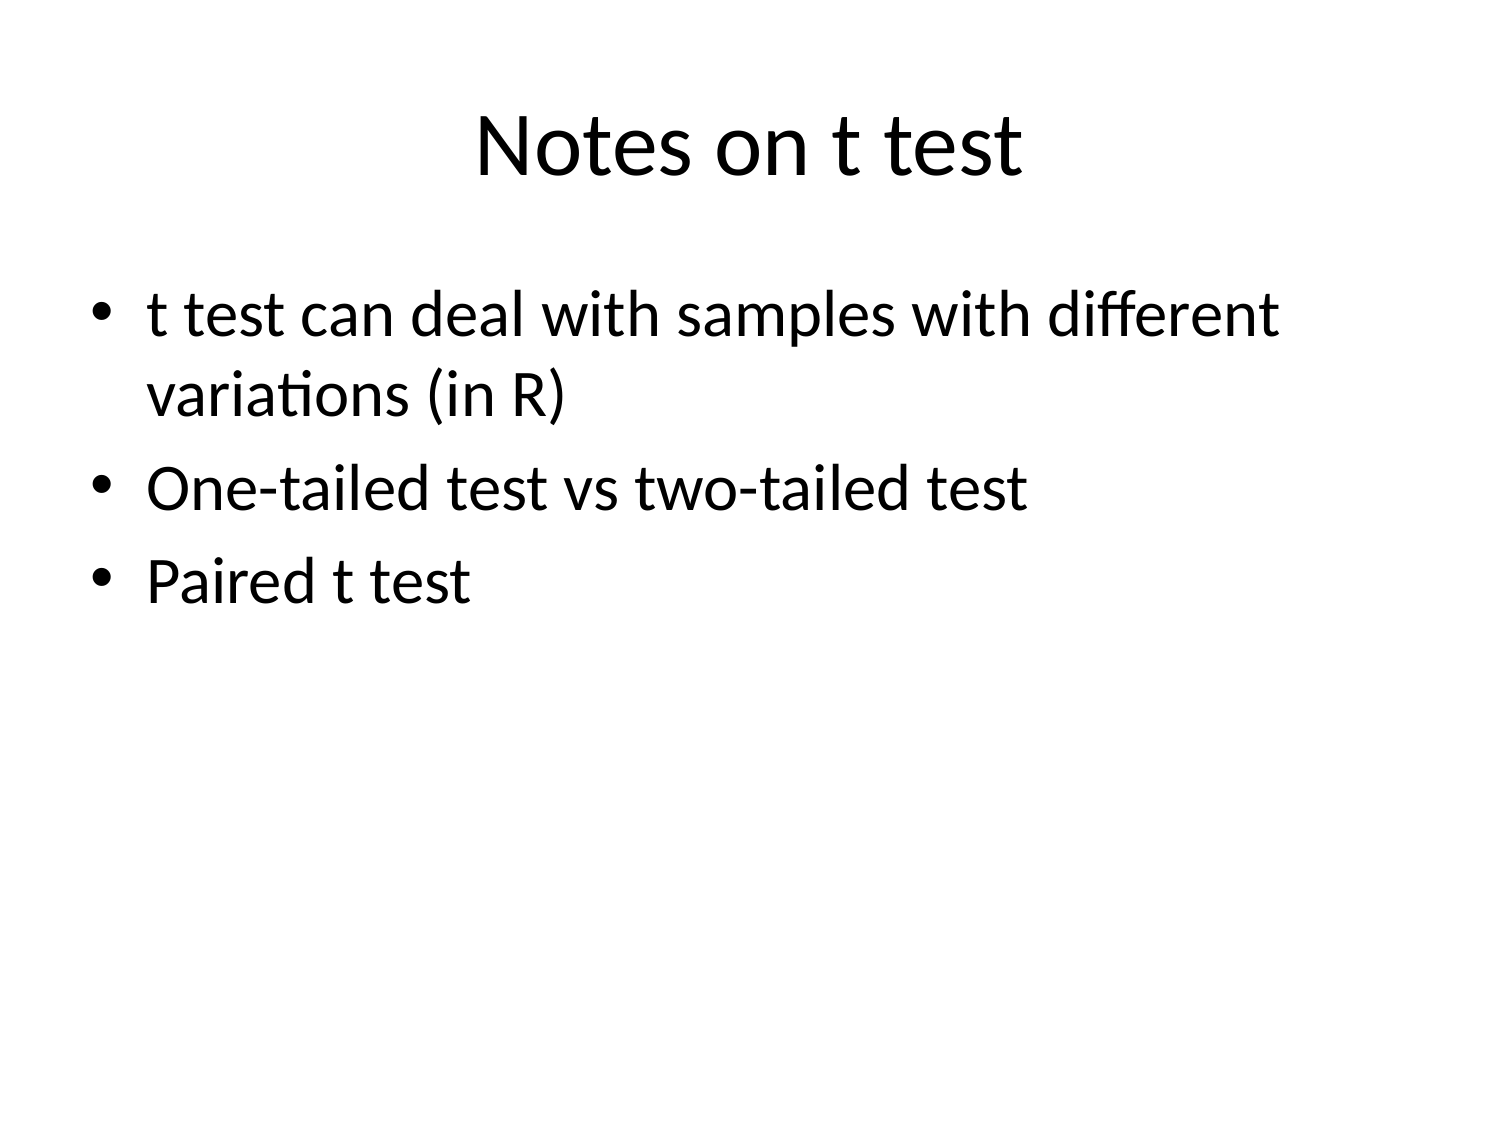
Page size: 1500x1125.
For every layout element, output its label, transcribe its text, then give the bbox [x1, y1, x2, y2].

title Notes on t test [75, 45, 1425, 233]
list t test can deal with samples with different variations (in R) One-tailed test vs two-tailed test Paired t test [75, 262, 1425, 1005]
